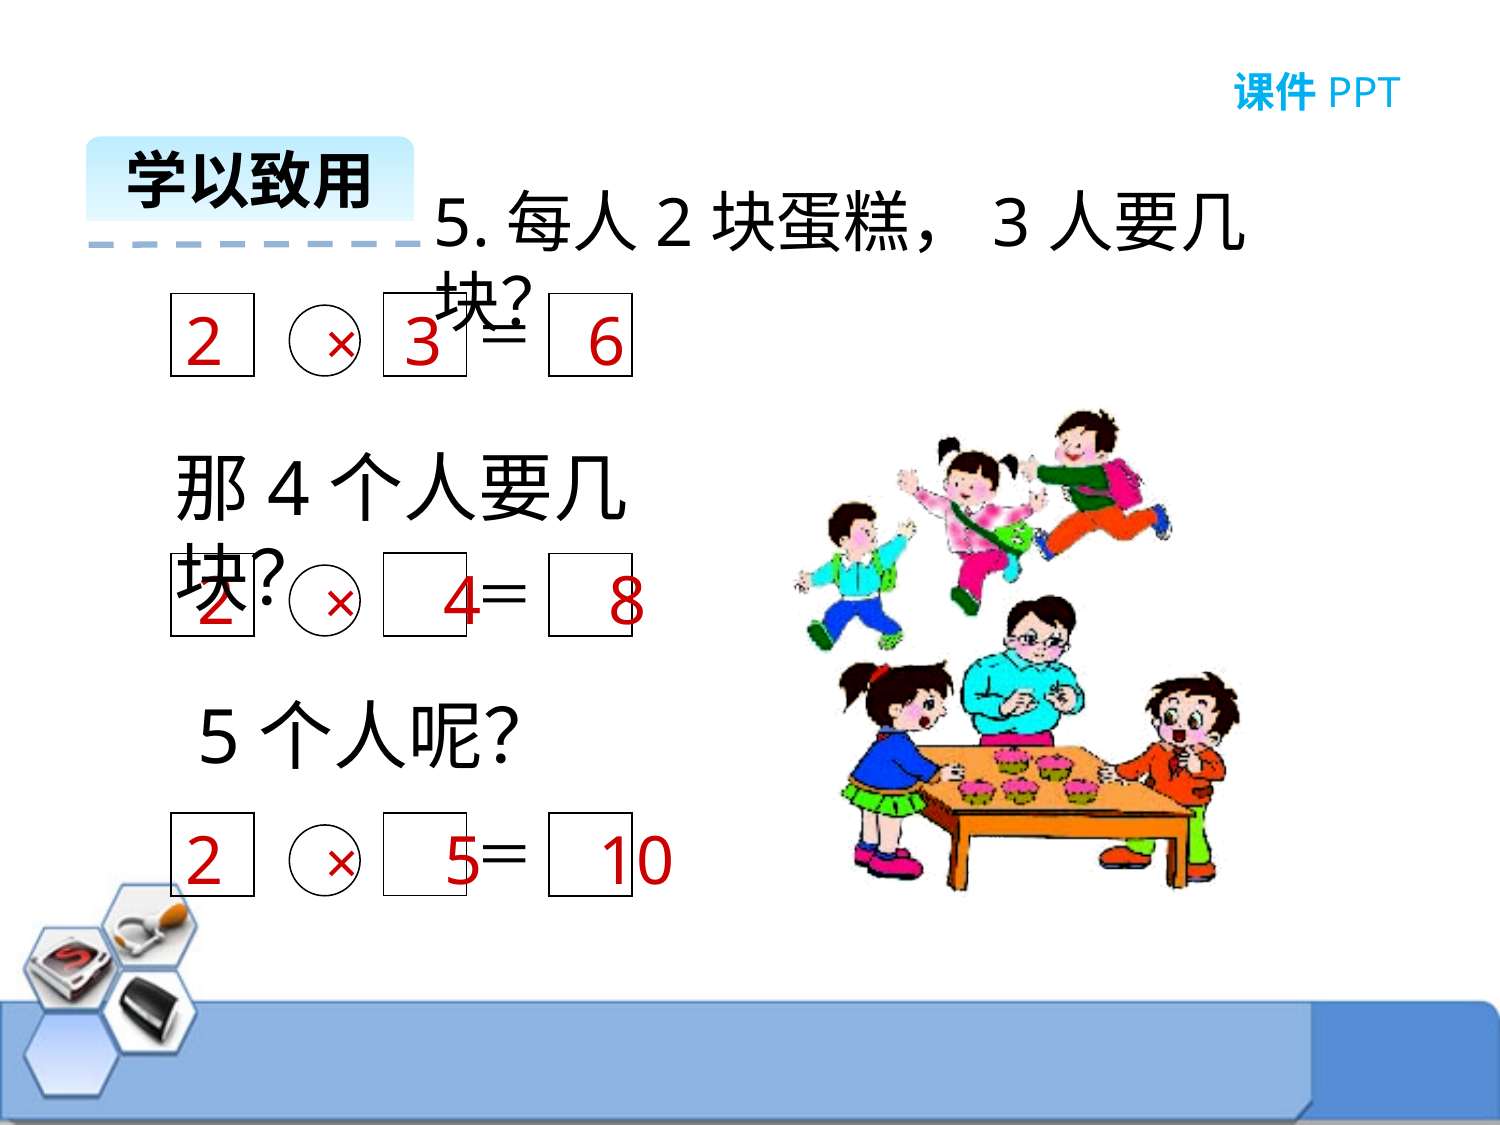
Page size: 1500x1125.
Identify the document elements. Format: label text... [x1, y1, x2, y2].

text_box 那4个人要几块？ [159, 432, 603, 628]
picture [0, 0, 1500, 1125]
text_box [170, 550, 603, 637]
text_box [170, 290, 603, 377]
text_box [85, 136, 429, 245]
text_box 5.每人2块蛋糕，3人要几块？ [419, 172, 1374, 289]
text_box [170, 810, 603, 897]
text_box 课件PPT [1218, 58, 1418, 124]
text_box 5个人呢？ [183, 680, 603, 786]
